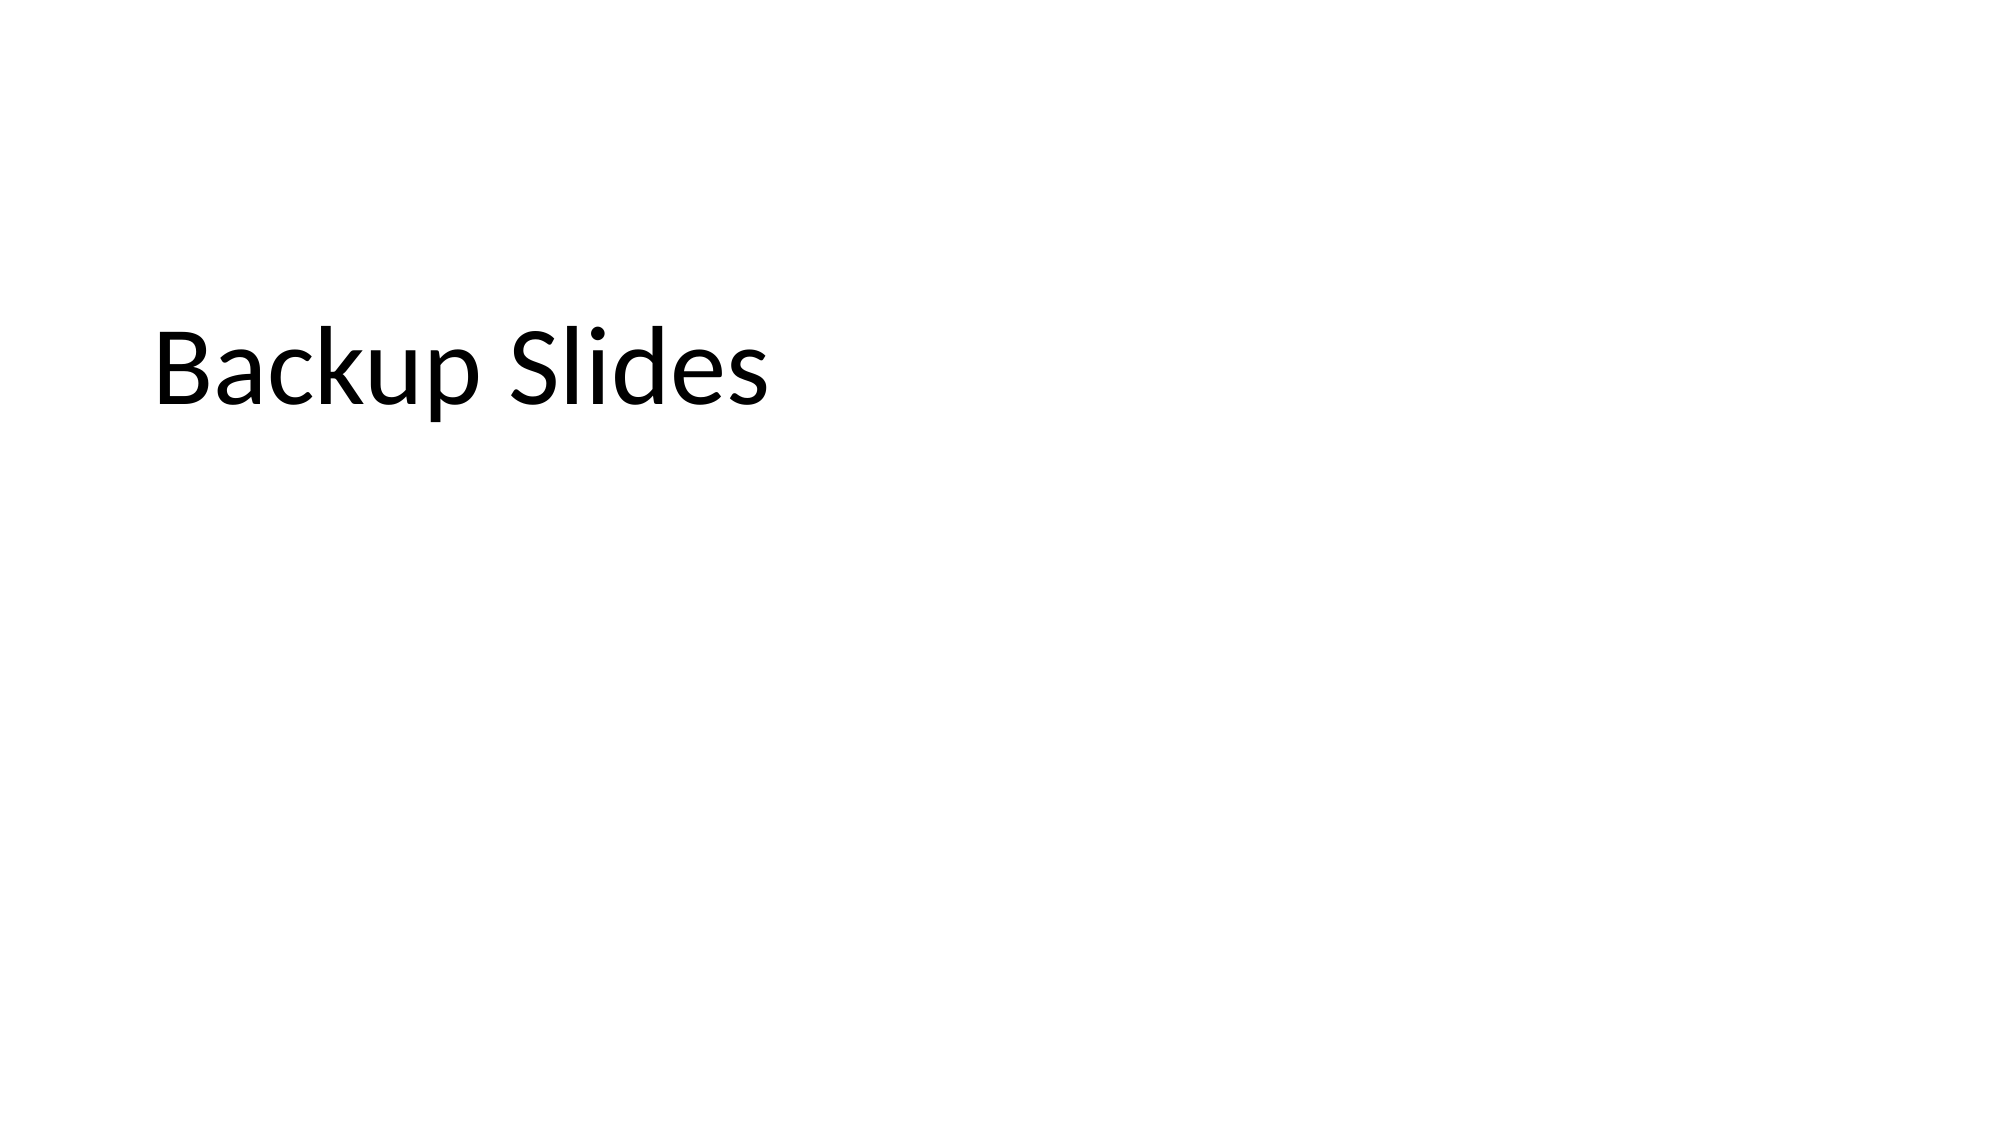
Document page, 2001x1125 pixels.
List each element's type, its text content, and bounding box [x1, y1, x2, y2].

list Backup Slides [137, 299, 1863, 1014]
